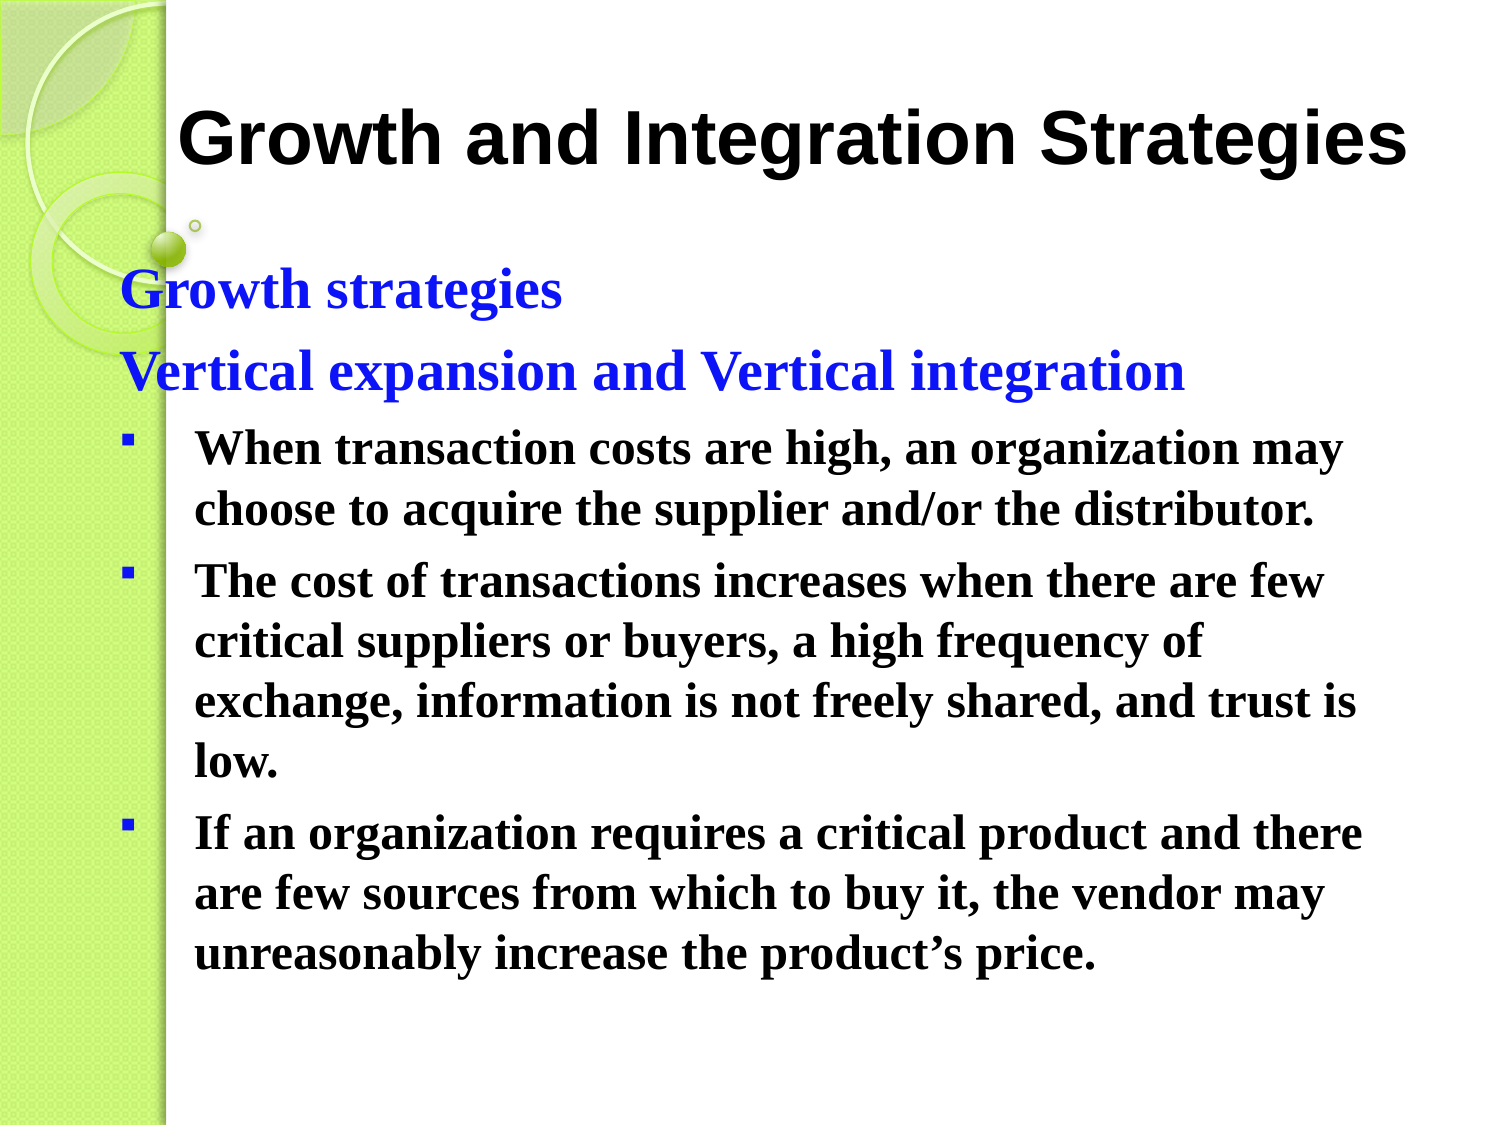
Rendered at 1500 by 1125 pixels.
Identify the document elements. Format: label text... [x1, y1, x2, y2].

title Growth and Integration Strategies [162, 59, 1450, 188]
subtitle Growth strategies Vertical expansion and Vertical integration When transaction costs are high, an organization may choose to acquire the supplier and/or the distributor. The cost of transactions increases when there are few critical suppliers or buyers, a high frequency of exchange, information is not freely shared, and trust is low. If an organization requires a critical product and there are few sources from which to buy it, the vendor may unreasonably increase the product’s price. [99, 249, 1438, 1075]
